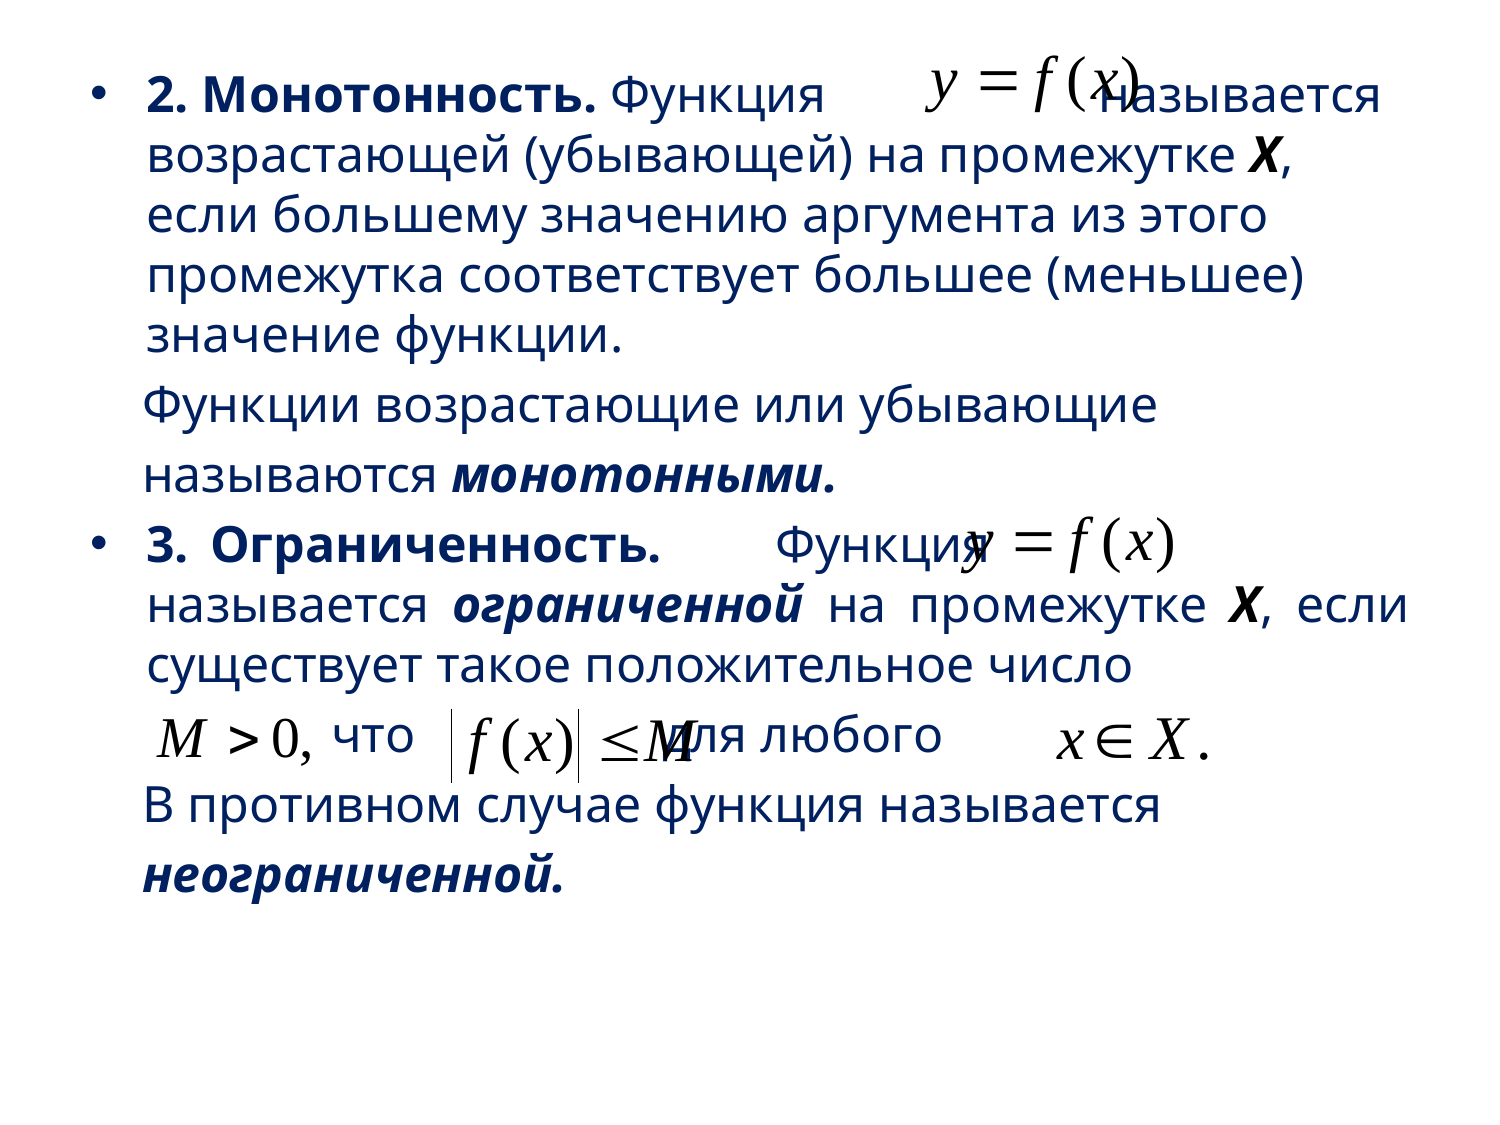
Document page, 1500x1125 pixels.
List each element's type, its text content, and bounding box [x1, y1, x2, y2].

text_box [1045, 702, 1222, 776]
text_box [440, 693, 715, 798]
list 2. Монотонность. Функция называется возрастающей (убывающей) на промежутке X, если большему значению аргумента из этого промежутка соответствует большее (меньшее) значение функции. Функции возрастающие или убывающие называются монотонными. 3. Ограниченность. Функция называется ограниченной на промежутке X, если существует такое положительное число что для любого В противном случае функция называется неограниченной. [75, 54, 1425, 1005]
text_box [950, 503, 1189, 587]
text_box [915, 42, 1154, 126]
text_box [147, 703, 326, 782]
